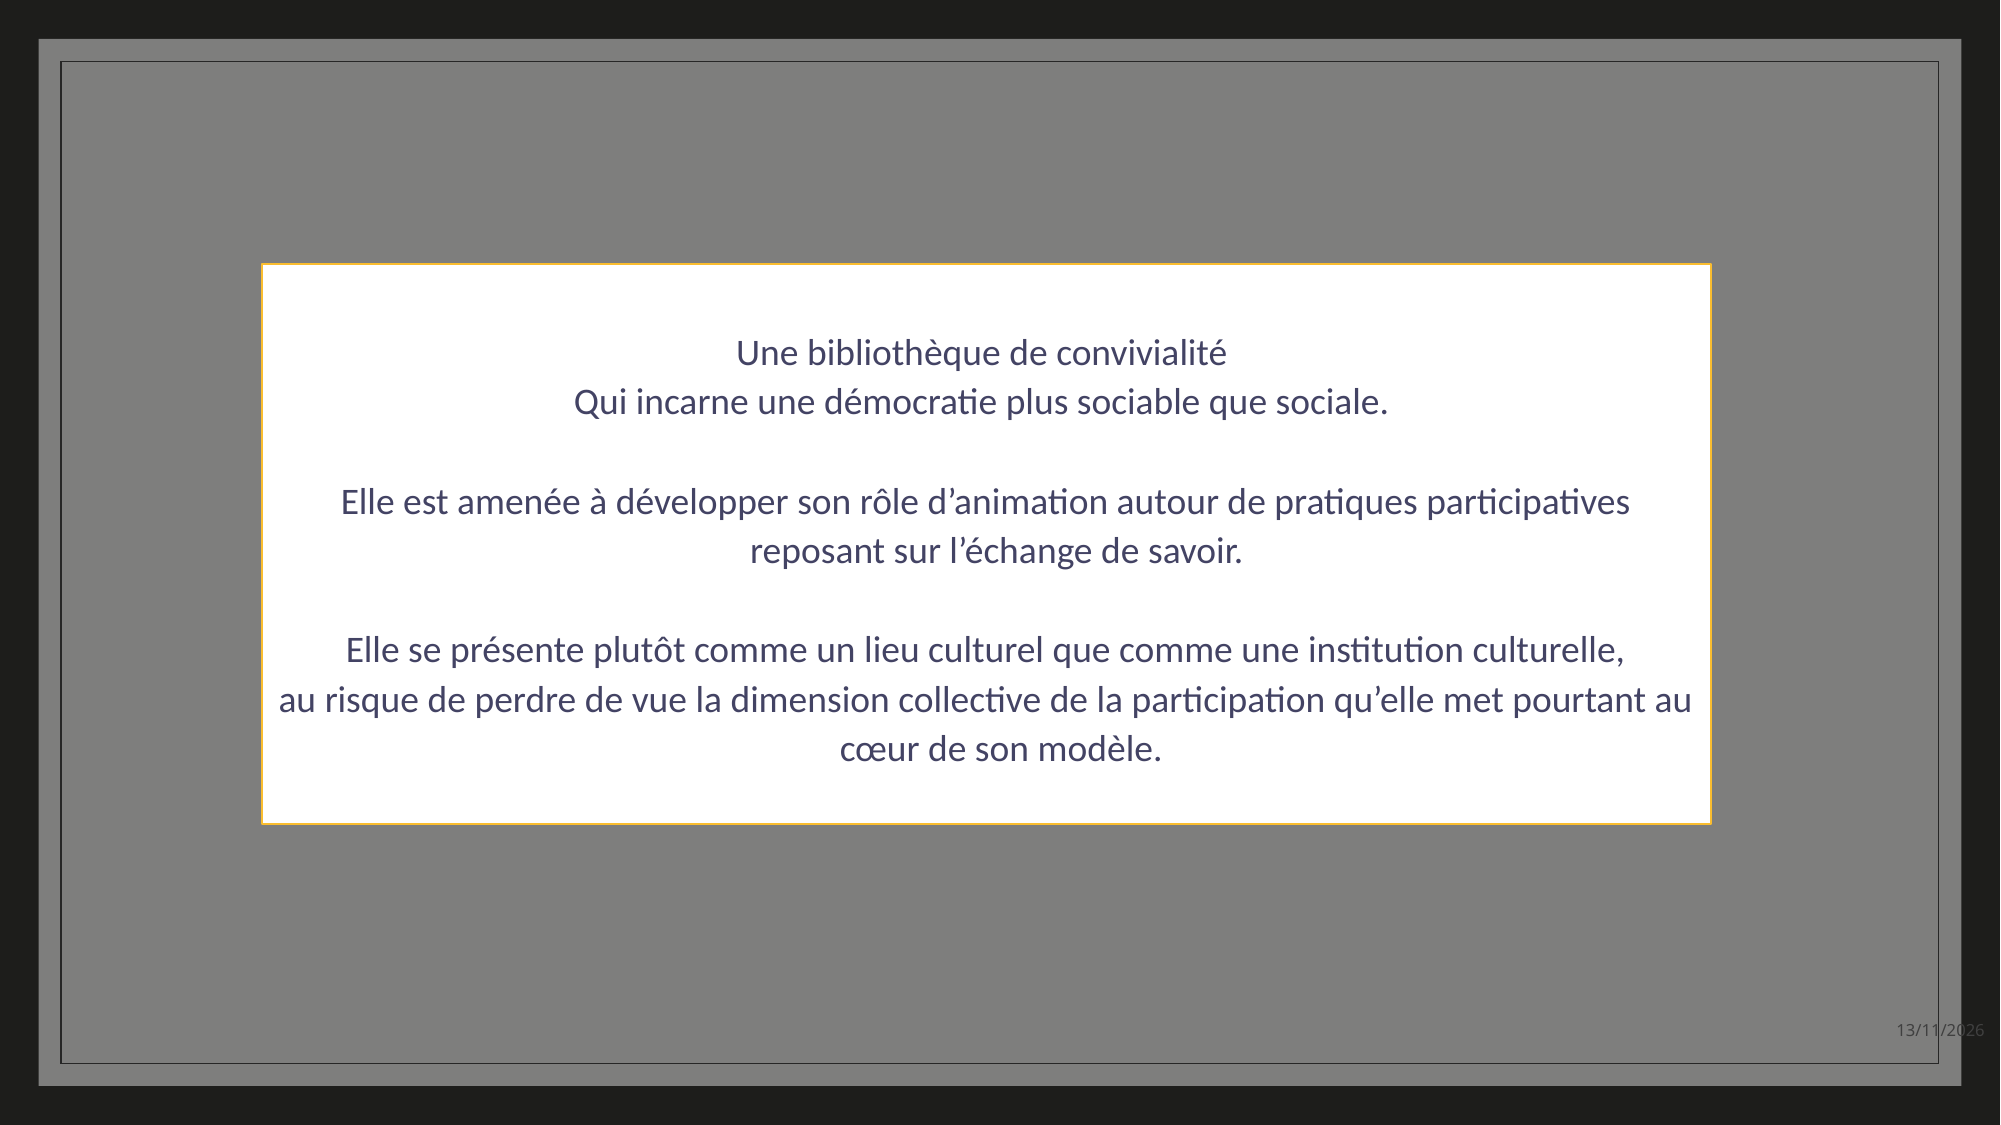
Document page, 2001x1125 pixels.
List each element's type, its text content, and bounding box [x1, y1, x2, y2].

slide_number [1660, 990, 2000, 1050]
subtitle Une bibliothèque de convivialité Qui incarne une démocratie plus sociable que sociale. Elle est amenée à développer son rôle d’animation autour de pratiques participatives reposant sur l’échange de savoir. Elle se présente plutôt comme un lieu culturel que comme une institution culturelle, au risque de perdre de vue la dimension collective de la participation qu’elle met pourtant au cœur de son modèle. [261, 263, 1712, 825]
